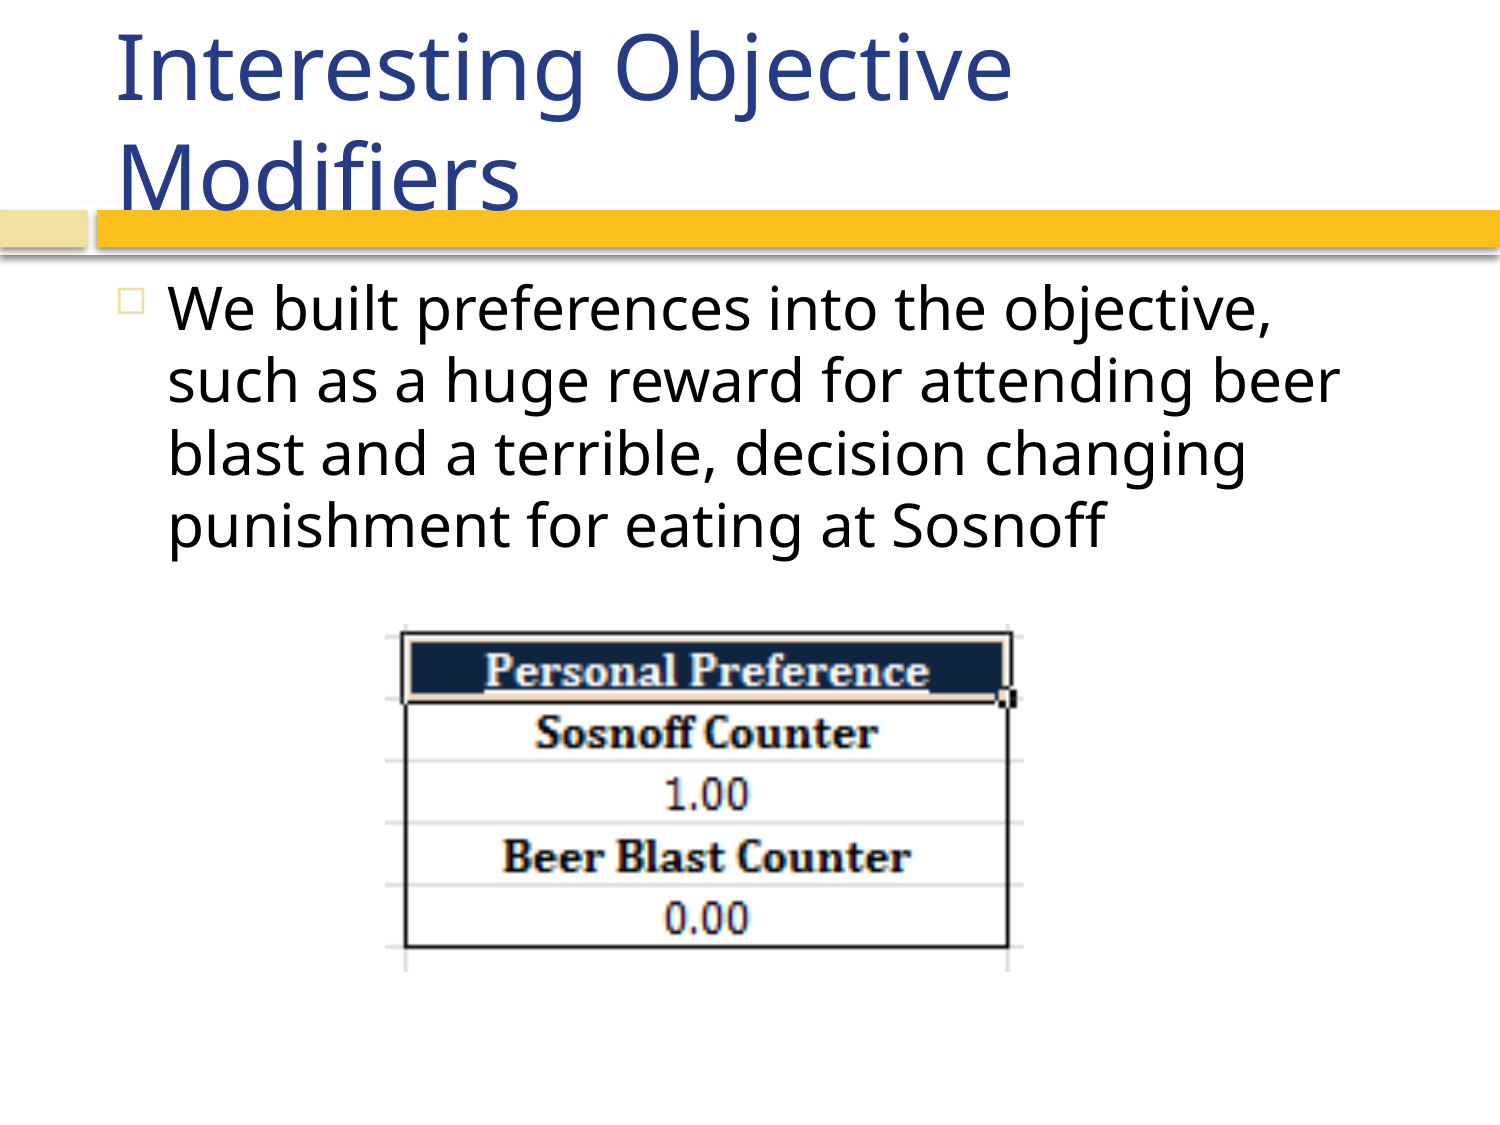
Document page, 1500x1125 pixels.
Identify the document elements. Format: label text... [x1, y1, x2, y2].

title Interesting Objective Modifiers [100, 37, 1438, 200]
list We built preferences into the objective, such as a huge reward for attending beer blast and a terrible, decision changing punishment for eating at Sosnoff [100, 262, 1438, 1000]
picture [384, 624, 1025, 972]
